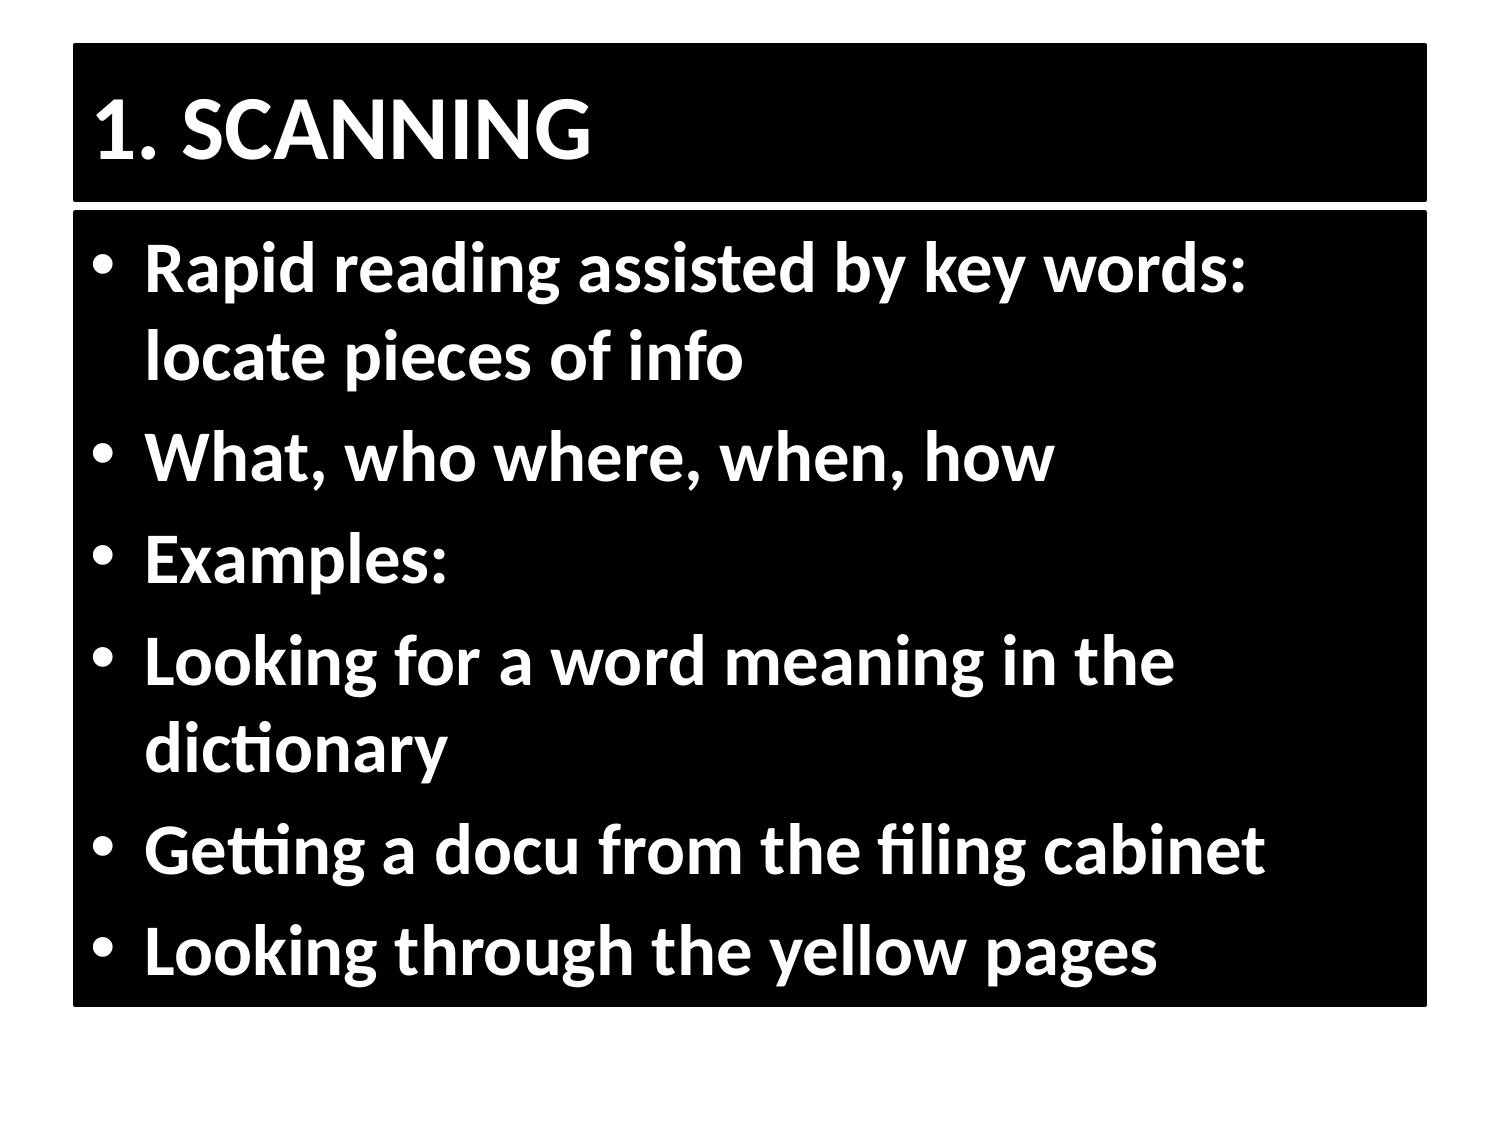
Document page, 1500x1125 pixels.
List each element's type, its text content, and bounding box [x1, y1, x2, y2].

list Rapid reading assisted by key words: locate pieces of info What, who where, when, how Examples: Looking for a word meaning in the dictionary Getting a docu from the filing cabinet Looking through the yellow pages [73, 210, 1427, 1007]
title 1. SCANNING [73, 43, 1427, 202]
